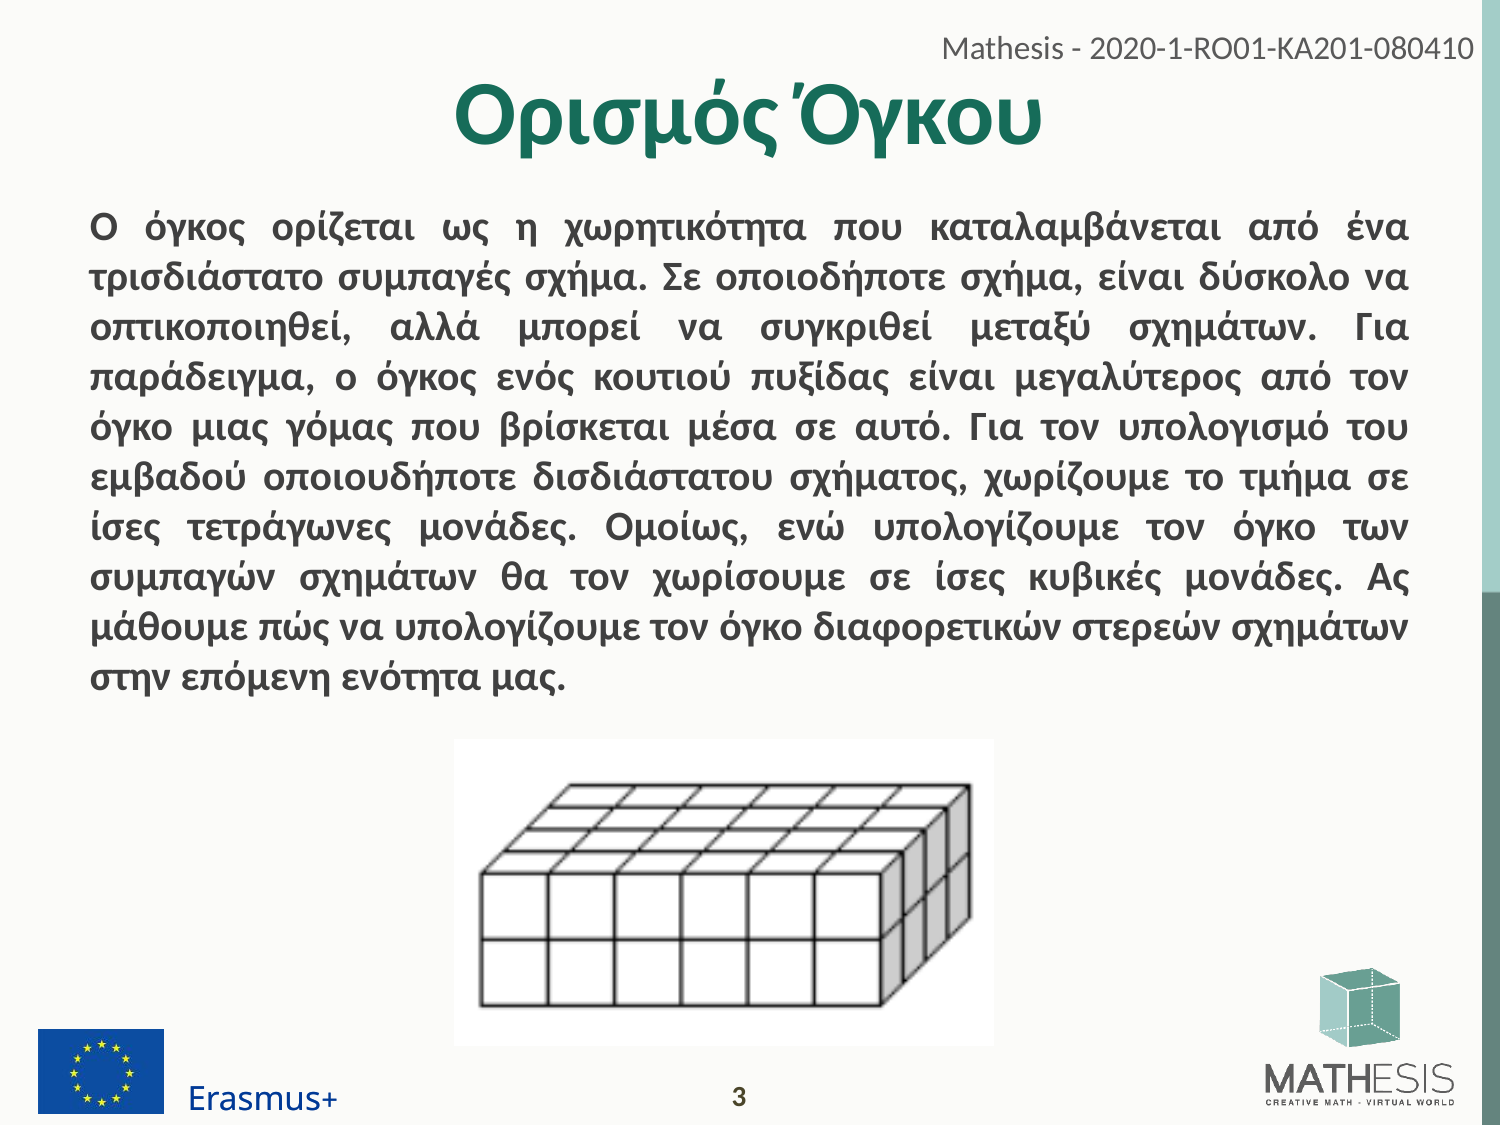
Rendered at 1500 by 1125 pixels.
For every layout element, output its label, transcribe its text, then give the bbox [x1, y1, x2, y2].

title Ορισμός Όγκου [75, 45, 1425, 191]
picture [38, 1029, 164, 1114]
picture [454, 739, 994, 1047]
list Ο όγκος ορίζεται ως η χωρητικότητα που καταλαμβάνεται από ένα τρισδιάστατο συμπαγές σχήμα. Σε οποιοδήποτε σχήμα, είναι δύσκολο να οπτικοποιηθεί, αλλά μπορεί να συγκριθεί μεταξύ σχημάτων. Για παράδειγμα, ο όγκος ενός κουτιού πυξίδας είναι μεγαλύτερος από τον όγκο μιας γόμας που βρίσκεται μέσα σε αυτό. Για τον υπολογισμό του εμβαδού οποιουδήποτε δισδιάστατου σχήματος, χωρίζουμε το τμήμα σε ίσες τετράγωνες μονάδες. Ομοίως, ενώ υπολογίζουμε τον όγκο των συμπαγών σχημάτων θα τον χωρίσουμε σε ίσες κυβικές μονάδες. Ας μάθουμε πώς να υπολογίζουμε τον όγκο διαφορετικών στερεών σχημάτων στην επόμενη ενότητα μας. [75, 191, 1425, 934]
